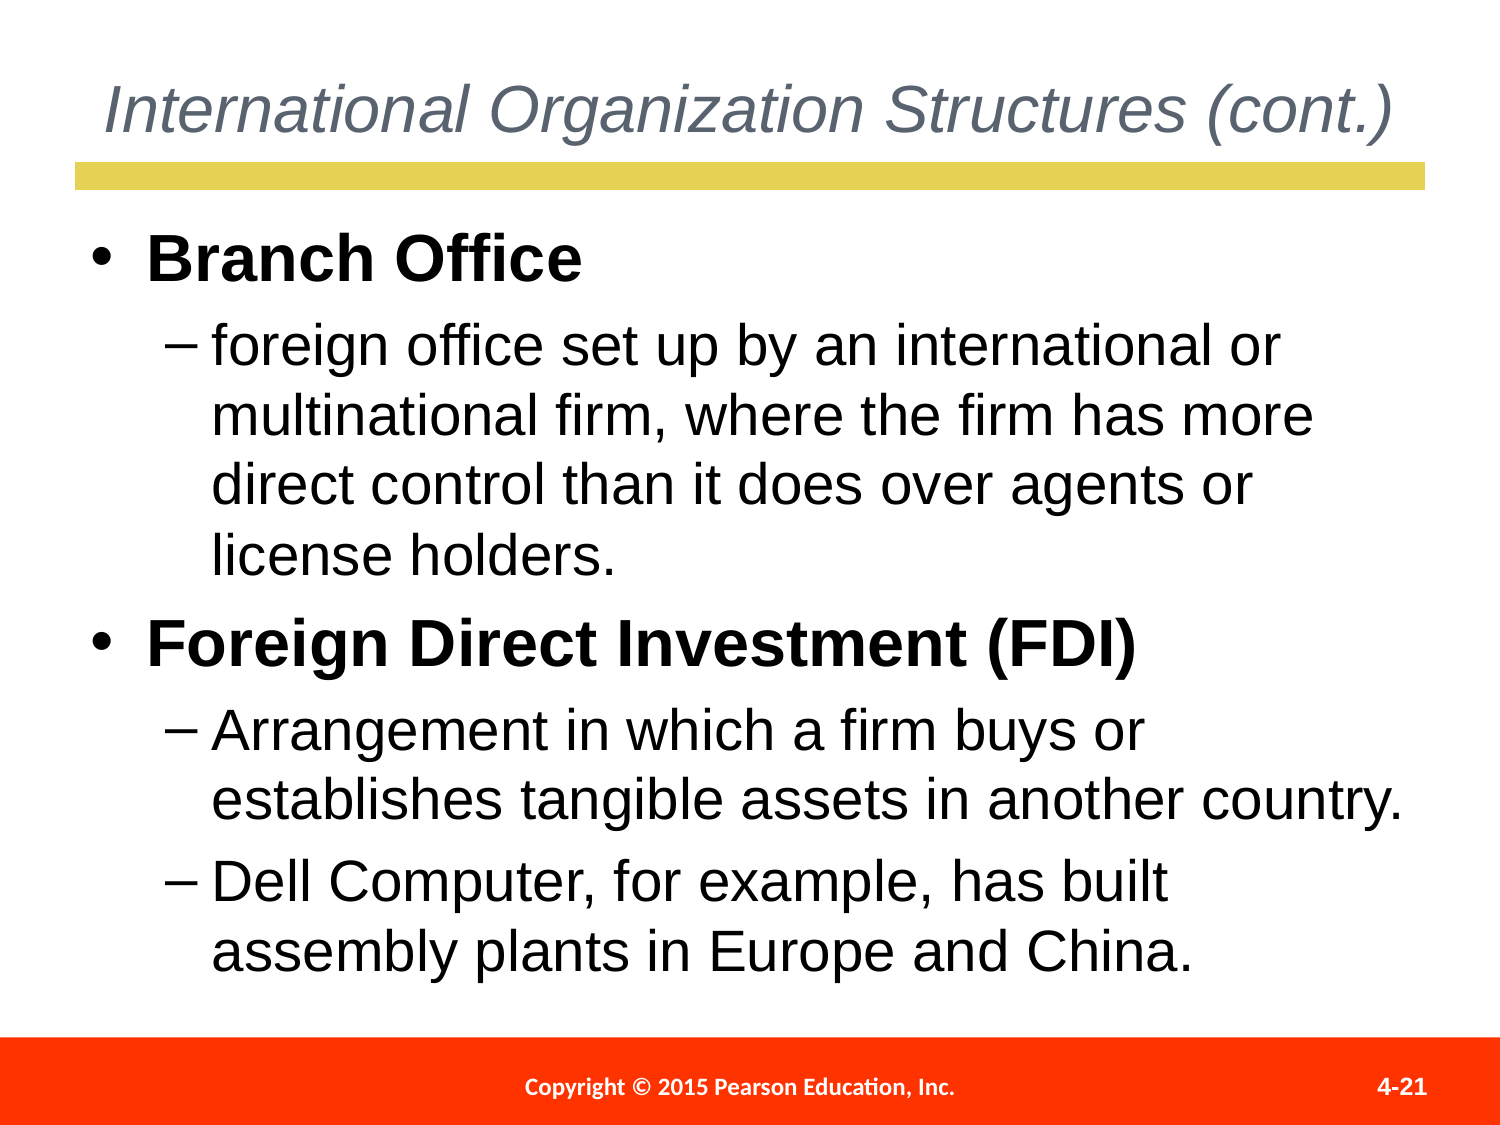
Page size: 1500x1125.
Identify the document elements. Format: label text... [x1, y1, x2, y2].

list Branch Office foreign office set up by an international or multinational firm, where the firm has more direct control than it does over agents or license holders. Foreign Direct Investment (FDI) Arrangement in which a firm buys or establishes tangible assets in another country. Dell Computer, for example, has built assembly plants in Europe and China. [74, 207, 1426, 1013]
title International Organization Structures (cont.) [74, 12, 1426, 201]
